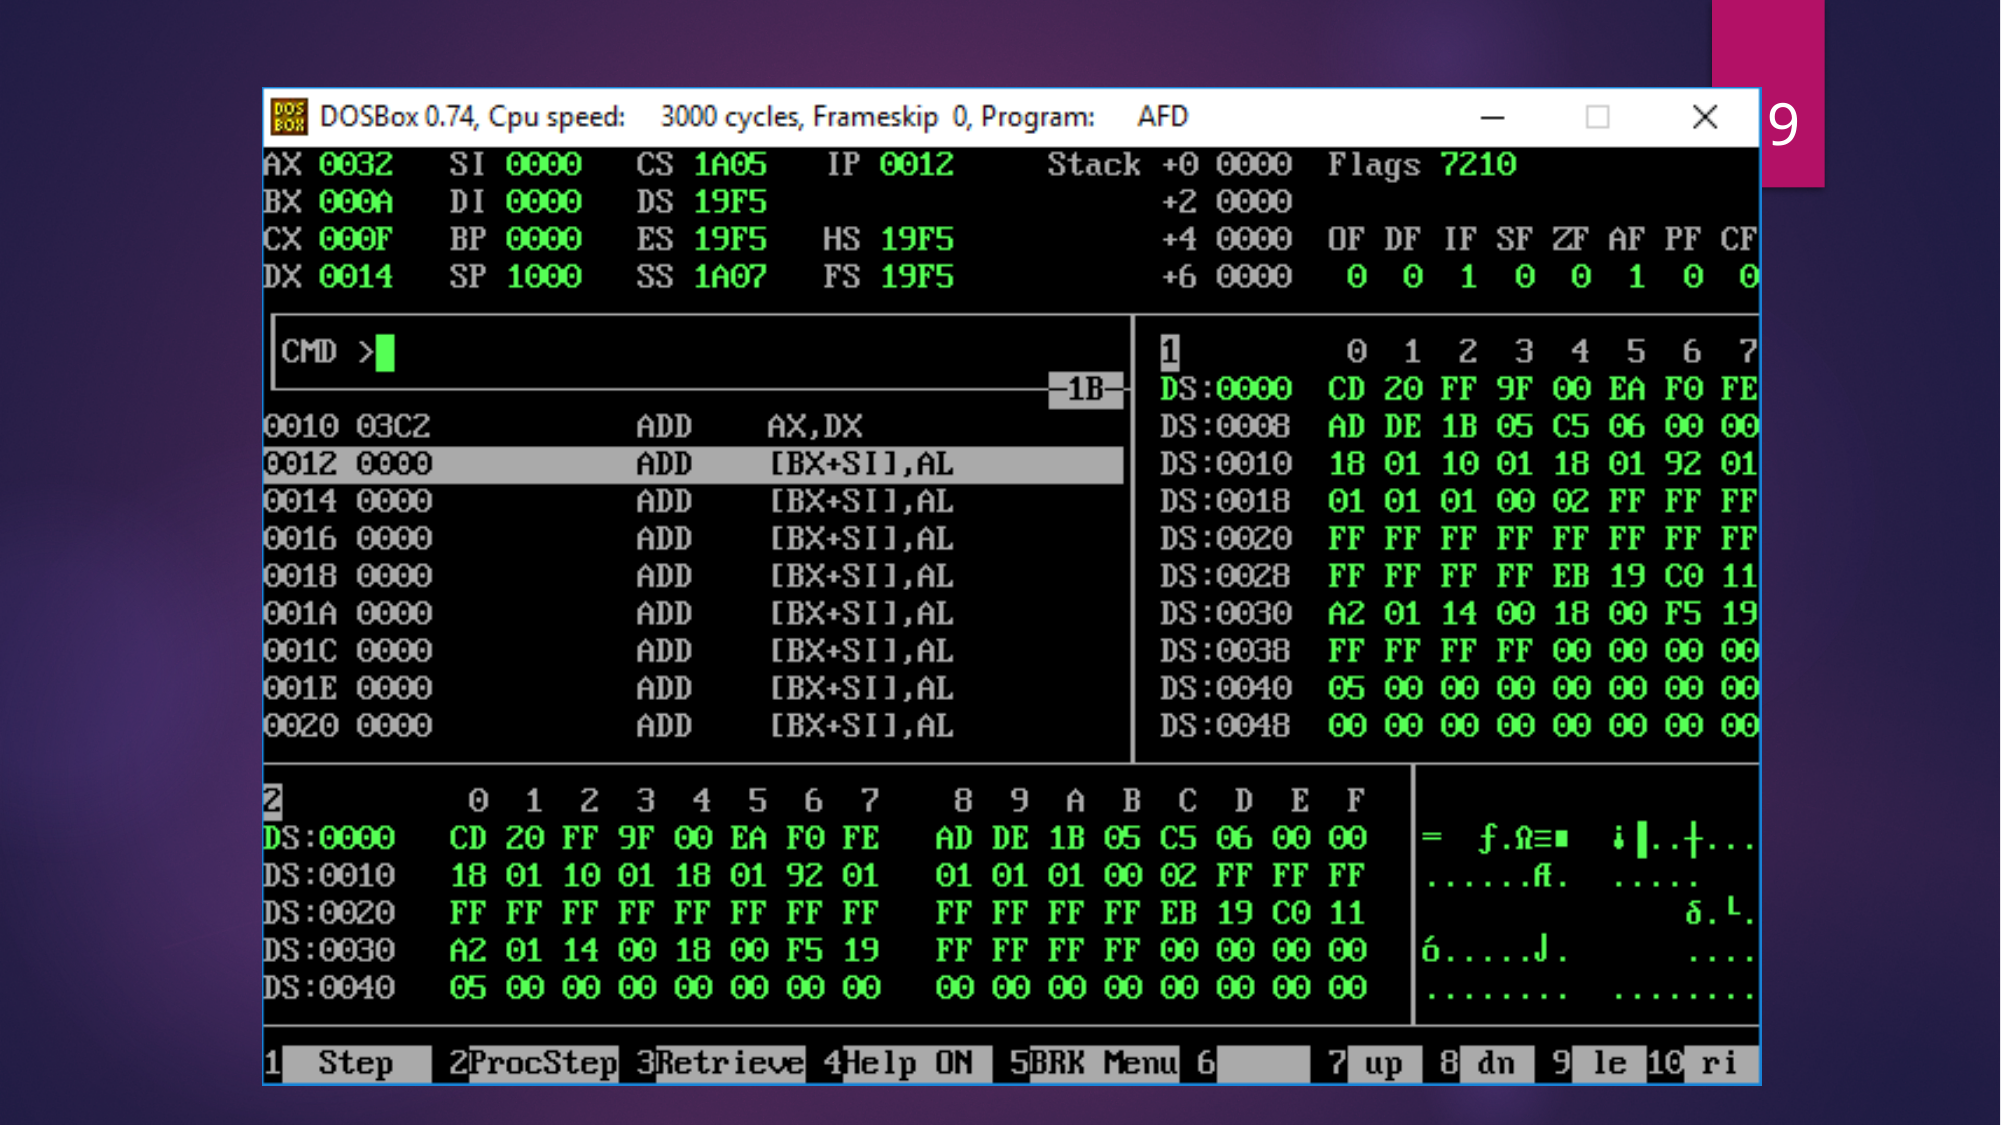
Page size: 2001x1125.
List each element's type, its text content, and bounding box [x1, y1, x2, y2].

slide_number 19 [1698, 48, 1836, 175]
picture [0, 0, 1763, 1125]
